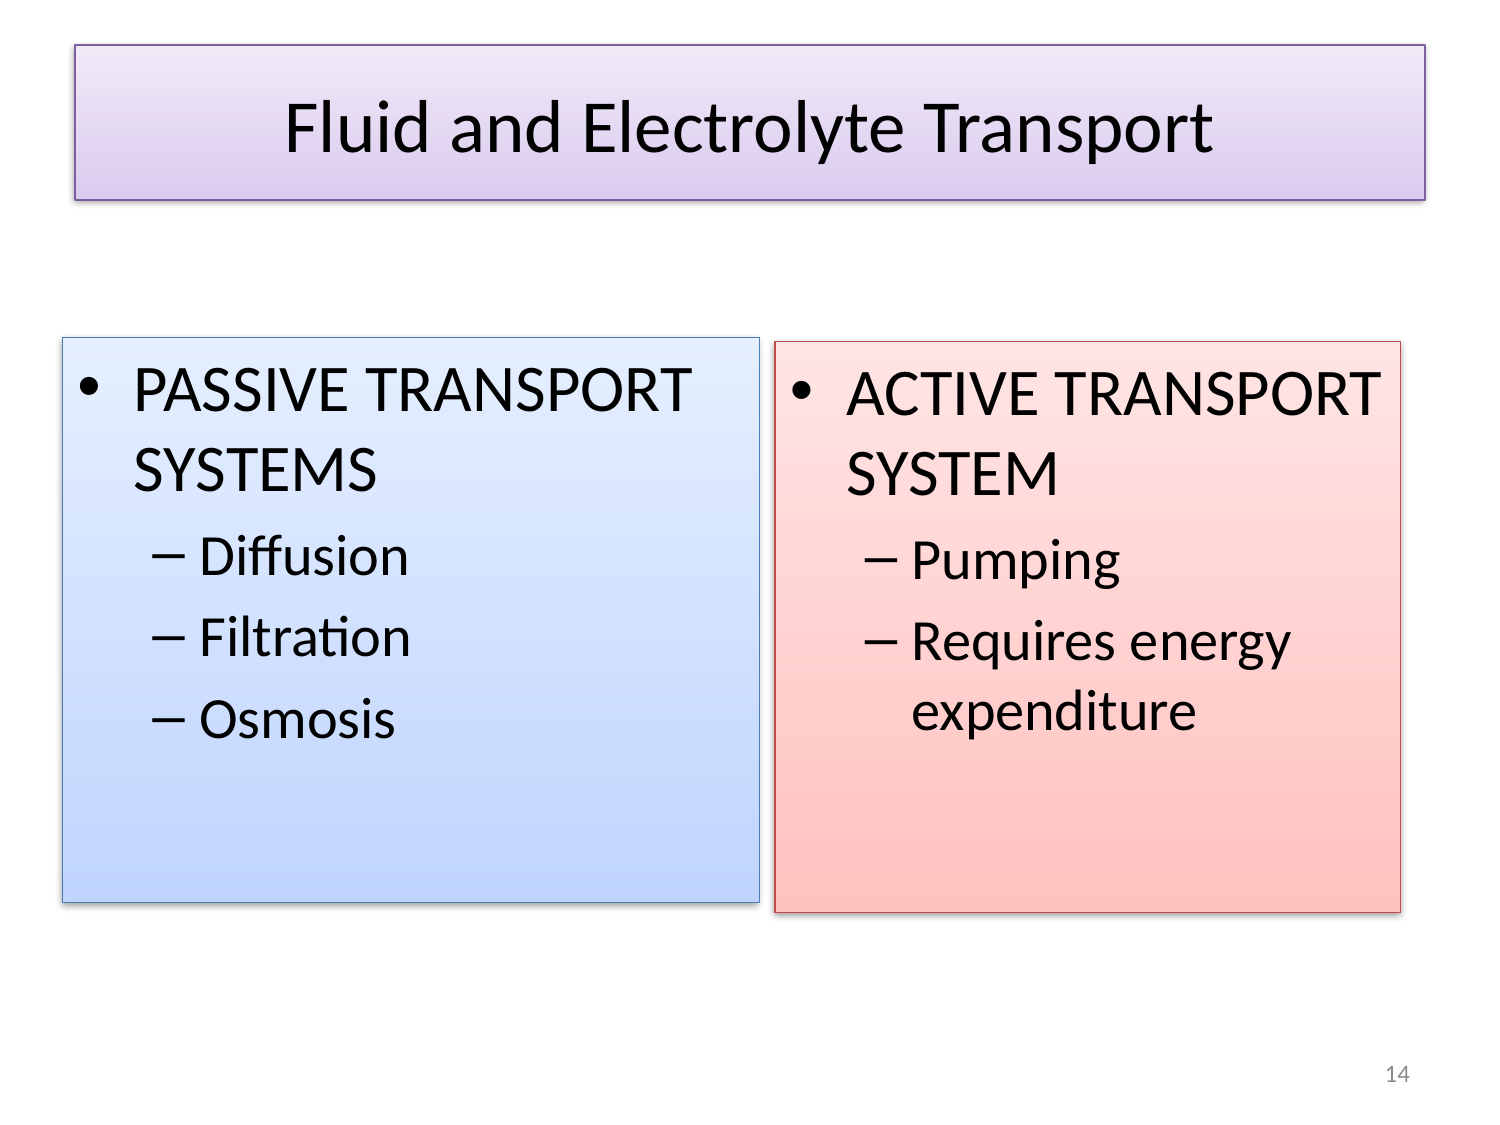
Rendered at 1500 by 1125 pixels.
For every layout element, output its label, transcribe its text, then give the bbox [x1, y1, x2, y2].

list PASSIVE TRANSPORT SYSTEMS Diffusion Filtration Osmosis [62, 337, 760, 903]
list ACTIVE TRANSPORT SYSTEM Pumping Requires energy expenditure [774, 341, 1401, 913]
title Fluid and Electrolyte Transport [74, 44, 1426, 201]
slide_number 14 [1074, 1042, 1425, 1103]
